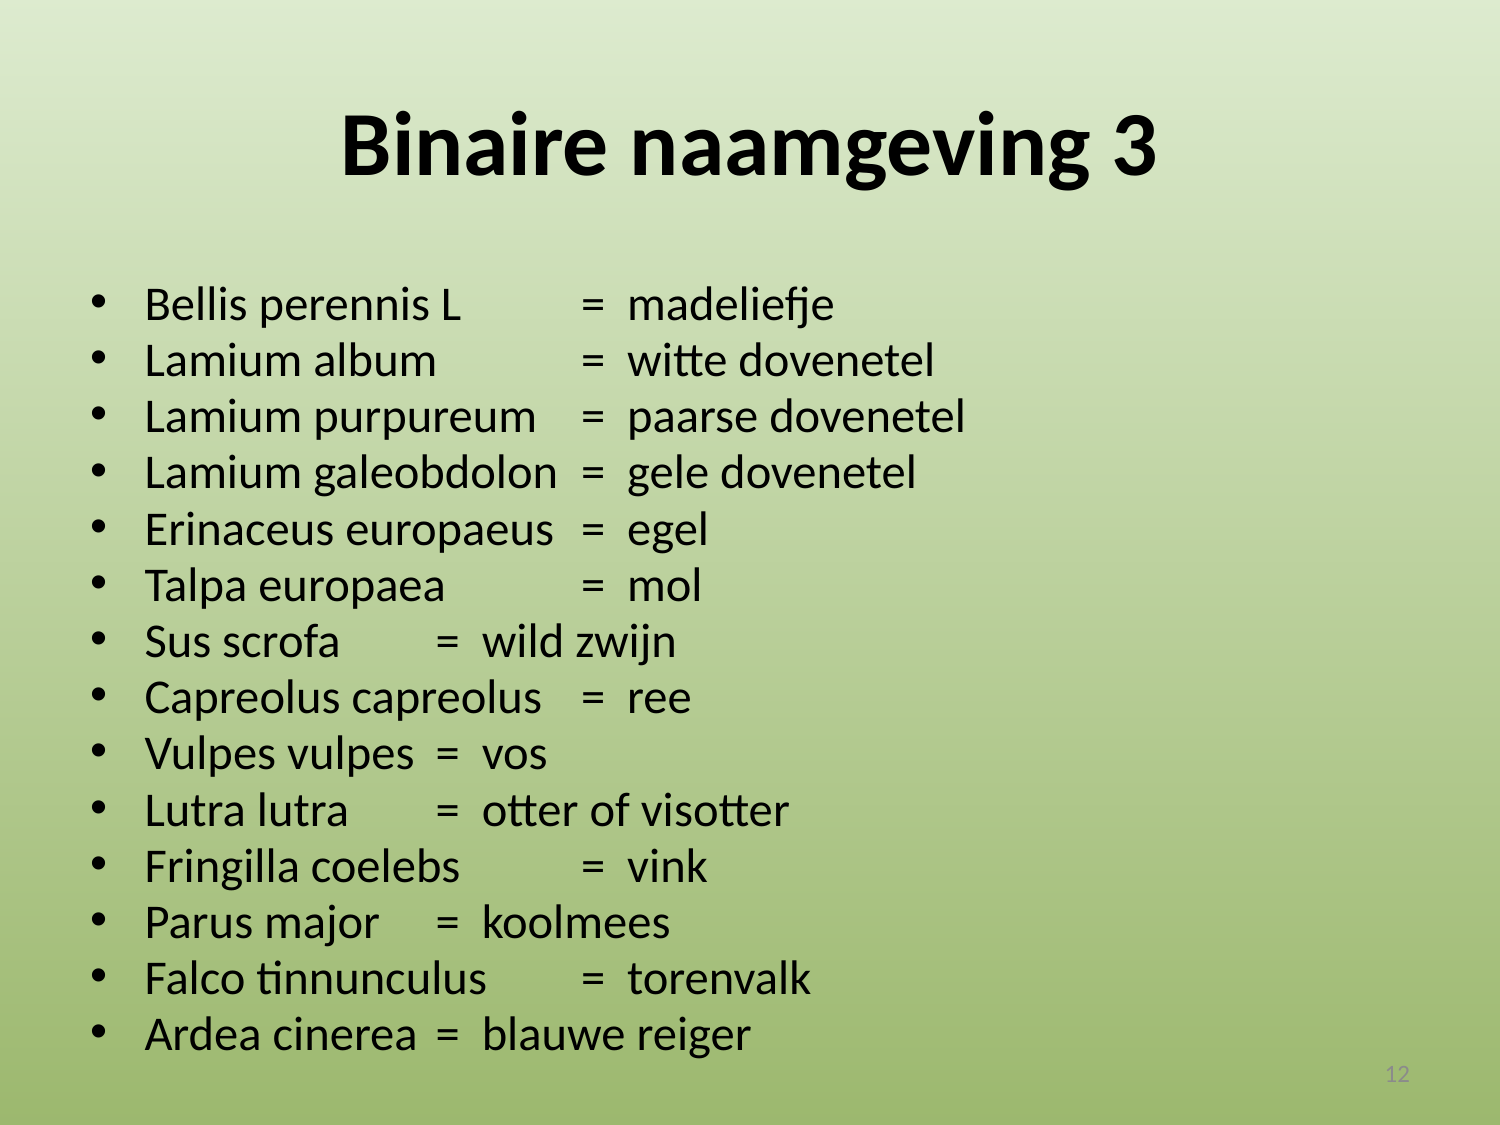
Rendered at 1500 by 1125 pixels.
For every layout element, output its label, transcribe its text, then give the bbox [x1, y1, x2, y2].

title Binaire naamgeving 3 [75, 45, 1425, 208]
slide_number 12 [1074, 1042, 1425, 1103]
list Bellis perennis L = madeliefje Lamium album = witte dovenetel Lamium purpureum = paarse dovenetel Lamium galeobdolon = gele dovenetel Erinaceus europaeus = egel Talpa europaea = mol Sus scrofa = wild zwijn Capreolus capreolus = ree Vulpes vulpes = vos Lutra lutra = otter of visotter Fringilla coelebs = vink Parus major = koolmees Falco tinnunculus = torenvalk Ardea cinerea = blauwe reiger [75, 208, 1425, 1071]
